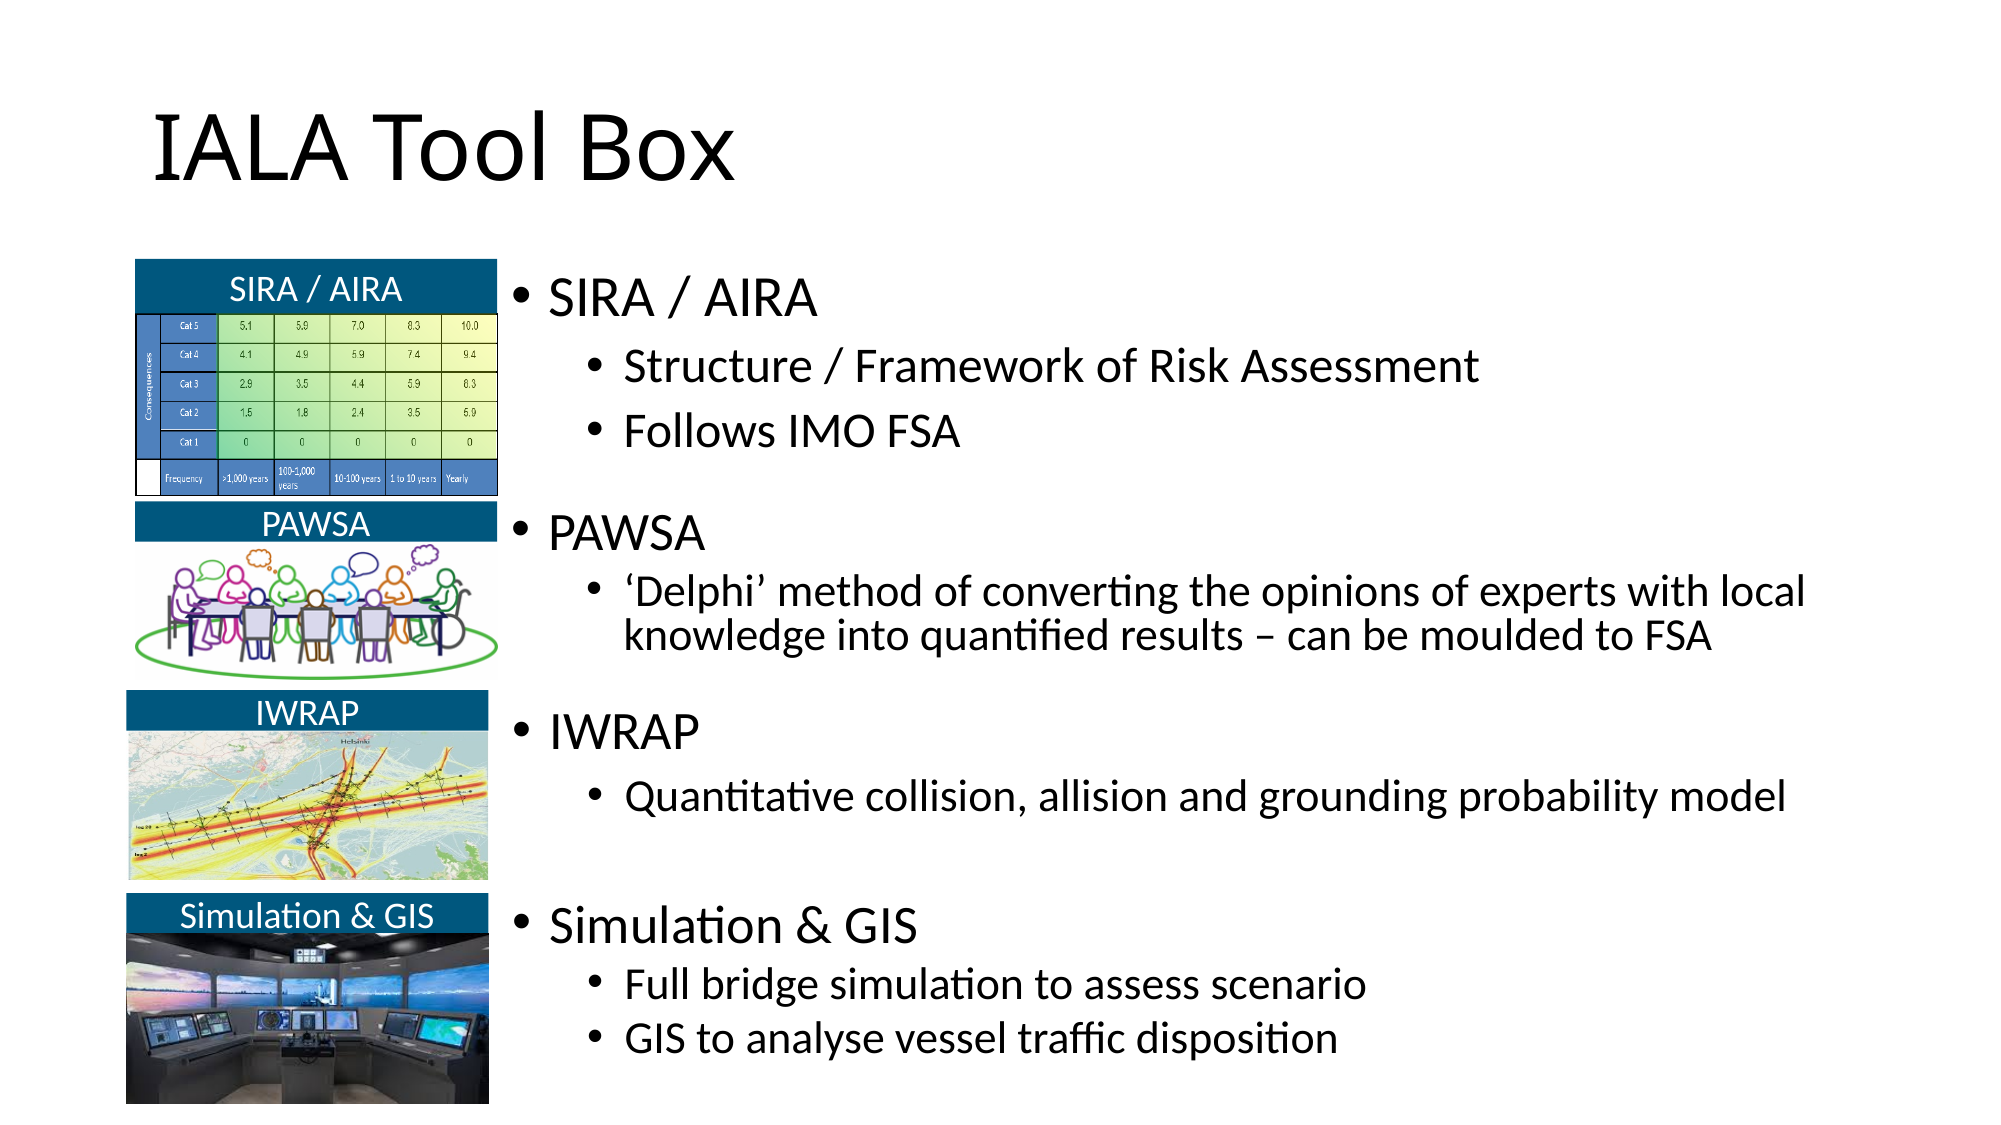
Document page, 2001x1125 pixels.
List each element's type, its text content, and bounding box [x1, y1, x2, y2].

list SIRA / AIRA Structure / Framework of Risk Assessment Follows IMO FSA [498, 258, 1863, 496]
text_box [126, 893, 489, 1104]
text_box [489, 691, 1855, 870]
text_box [134, 501, 498, 680]
text_box Simulation & GIS Full bridge simulation to assess scenario GIS to analyse vessel traffic disposition [497, 894, 1864, 1073]
title IALA Tool Box [137, 59, 1863, 243]
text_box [134, 258, 498, 496]
text_box PAWSA ‘Delphi’ method of converting the opinions of experts with local knowledge into quantified results – can be moulded to FSA [498, 501, 1863, 680]
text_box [126, 690, 489, 880]
text_box IWRAP Quantitative collision, allision and grounding probability model [497, 695, 1864, 874]
